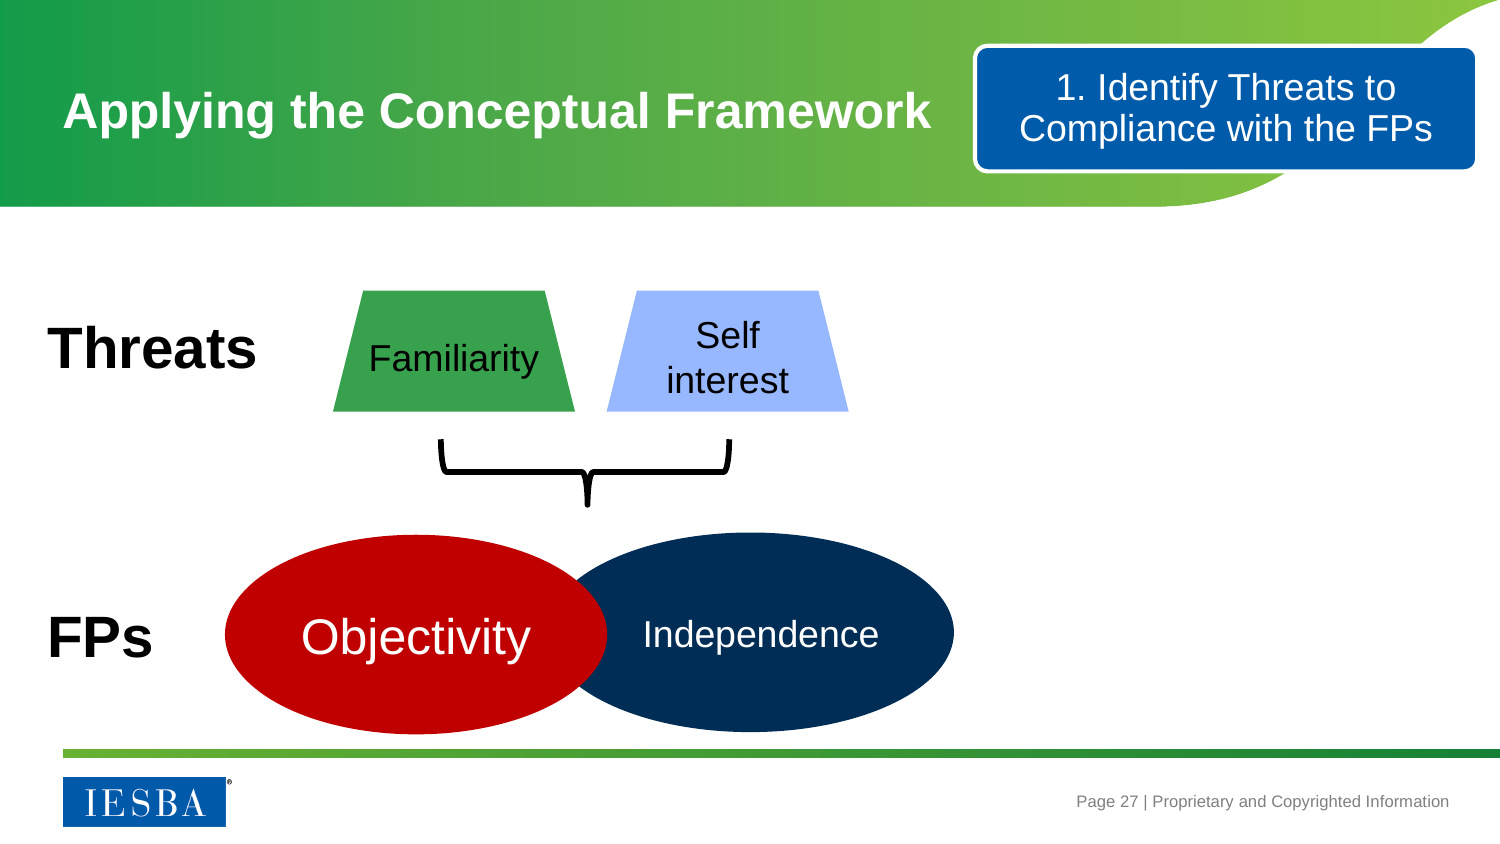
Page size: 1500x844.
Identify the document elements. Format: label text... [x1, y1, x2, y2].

picture [0, 0, 1500, 207]
text_box Independence [577, 532, 954, 733]
text_box Self interest [606, 290, 849, 412]
text_box Threats [32, 303, 274, 388]
text_box 1. Identify Threats to Compliance with the FPs [972, 43, 1480, 174]
text_box Familiarity [332, 290, 575, 412]
text_box Objectivity [224, 534, 608, 735]
text_box [440, 439, 730, 505]
title Applying the Conceptual Framework [62, 75, 972, 142]
text_box FPs [32, 591, 169, 676]
picture [63, 777, 232, 827]
